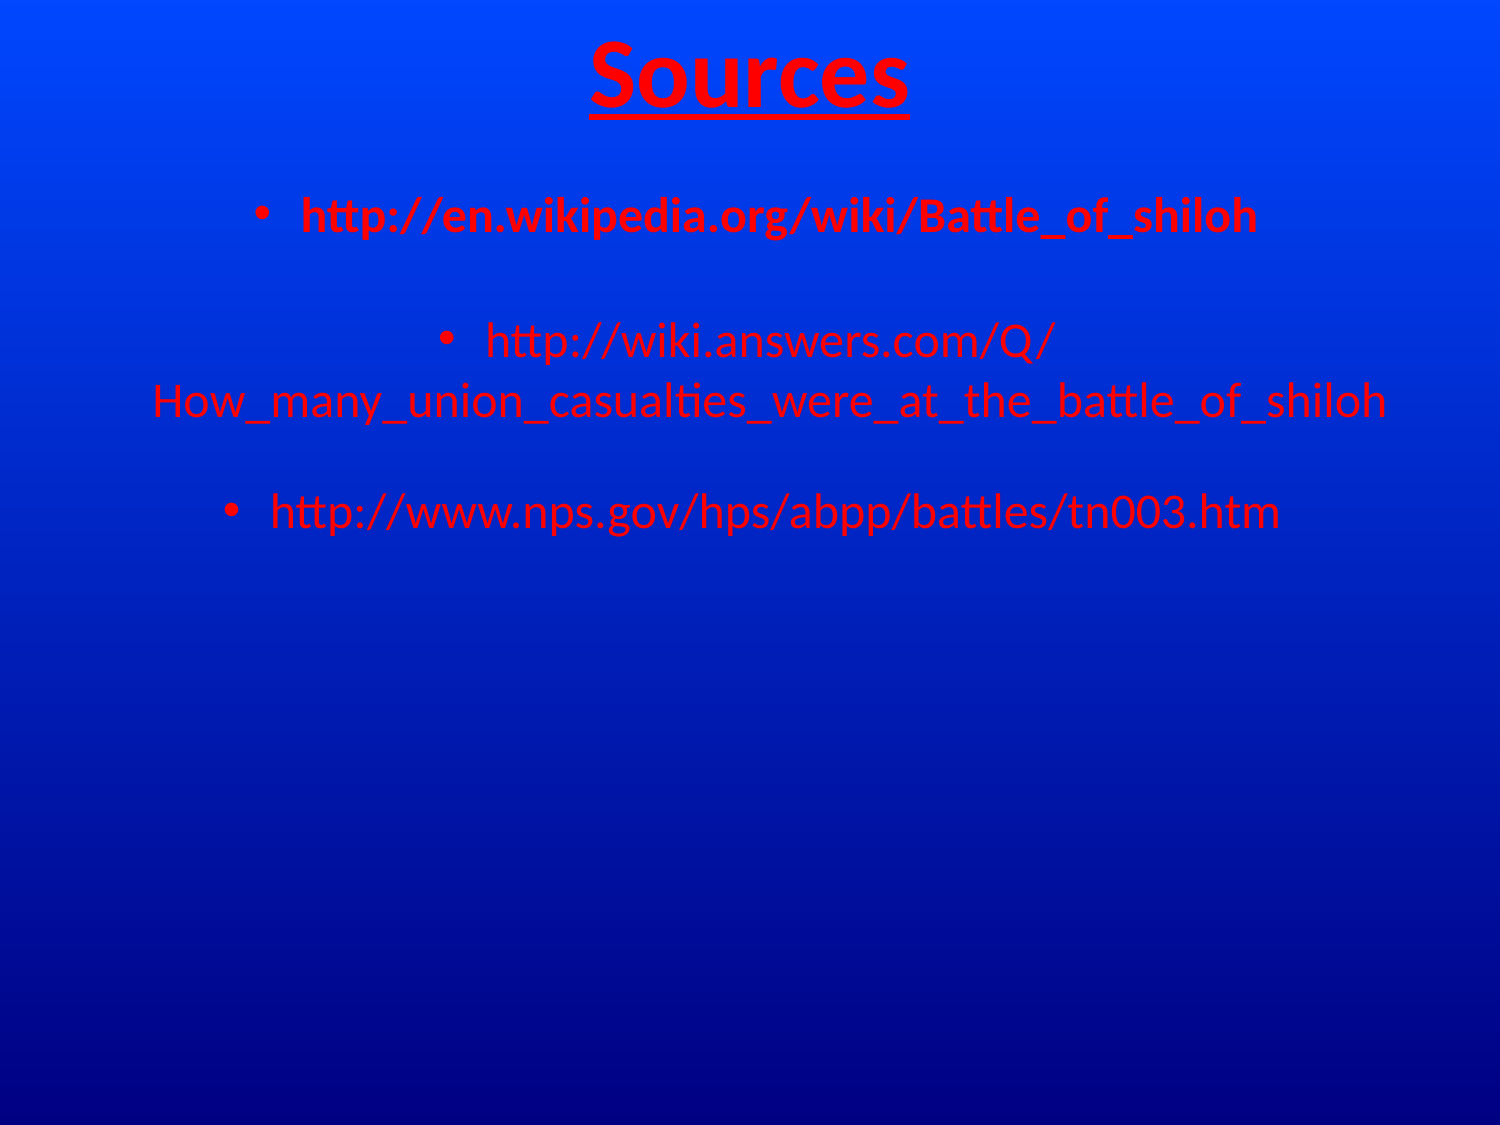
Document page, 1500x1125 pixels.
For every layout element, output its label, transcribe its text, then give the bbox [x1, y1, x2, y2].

text_box Sources [0, 0, 1500, 135]
text_box http://www.nps.gov/hps/abpp/battles/tn003.htm [6, 471, 1499, 547]
text_box http://wiki.answers.com/Q/How_many_union_casualties_were_at_the_battle_of_shiloh [0, 299, 1499, 435]
text_box http://en.wikipedia.org/wiki/Battle_of_shiloh [6, 174, 1500, 250]
